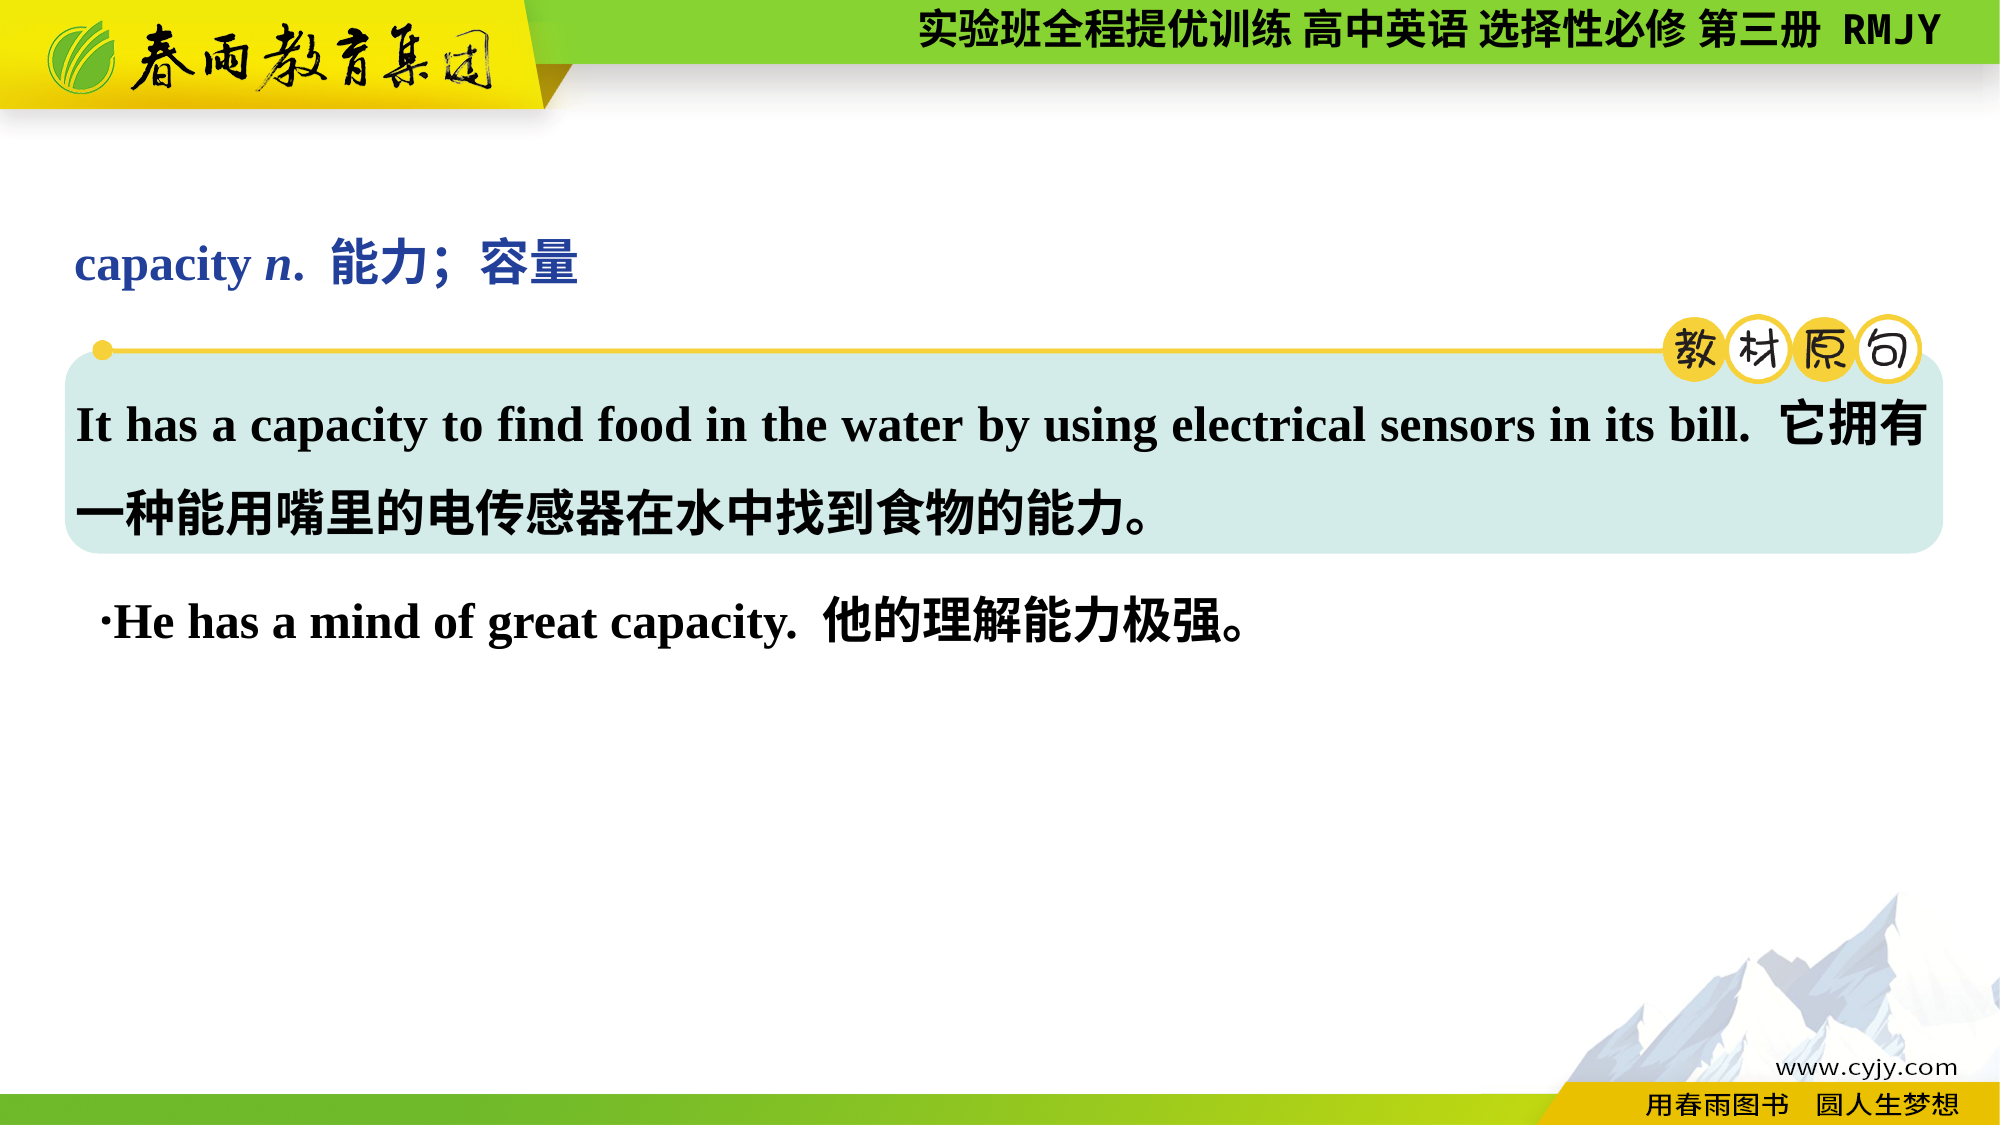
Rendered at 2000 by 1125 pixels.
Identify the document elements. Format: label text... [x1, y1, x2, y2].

picture [0, 0, 2000, 1125]
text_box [92, 314, 1923, 413]
text_box ·He has a mind of great capacity. 他的理解能力极强。 [84, 550, 1969, 656]
list capacity n. 能力；容量 [59, 193, 1944, 288]
text_box It has a capacity to find food in the water by using electrical sensors in its bill. 它拥有一种能用嘴里的电传感器在水中找到食物的能力。 [60, 353, 1945, 549]
